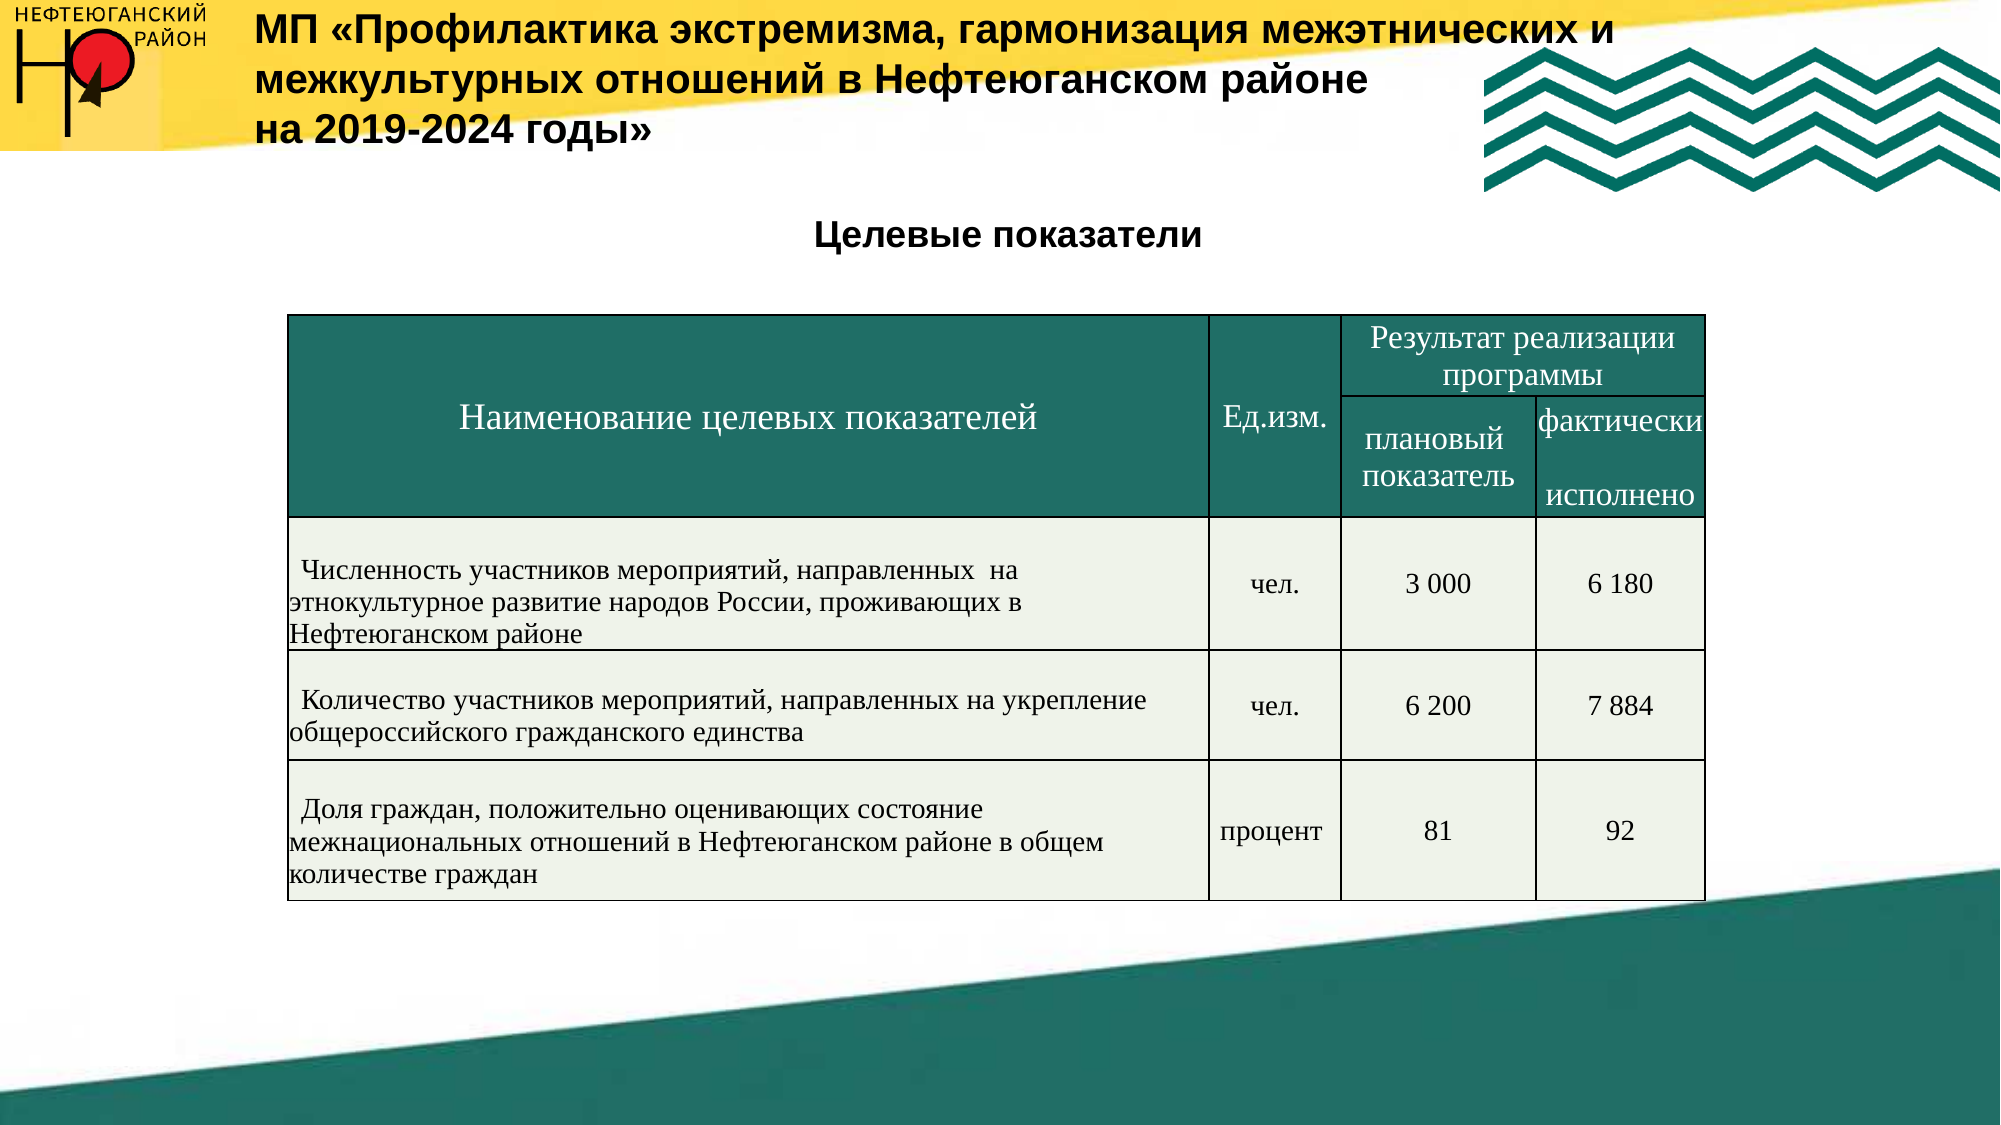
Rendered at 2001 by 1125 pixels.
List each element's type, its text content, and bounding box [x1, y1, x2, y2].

table_header Ед.изм. [1210, 316, 1340, 516]
table_cell плановый показатель [1342, 397, 1535, 516]
table_cell 3 000 [1342, 518, 1535, 649]
table_cell чел. [1210, 651, 1340, 725]
table_cell Численность участников мероприятий, направленных на этнокультурное развитие народов России, проживающих в Нефтеюганском районе [289, 518, 1208, 649]
text_box Целевые показатели [798, 202, 1229, 263]
table_cell Количество участников мероприятий, направленных на укрепление общероссийского гражданского единства [289, 651, 1208, 725]
picture [0, 0, 2000, 192]
table_cell 6 180 [1537, 518, 1704, 649]
table_header Результат реализации программы [1342, 316, 1704, 395]
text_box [0, 727, 2000, 1125]
table_cell фактически исполнено [1537, 397, 1704, 516]
table_cell 6 200 [1342, 651, 1535, 725]
table_cell 7 884 [1537, 651, 1704, 725]
table_cell чел. [1210, 518, 1340, 649]
table_header Наименование целевых показателей [289, 316, 1208, 516]
